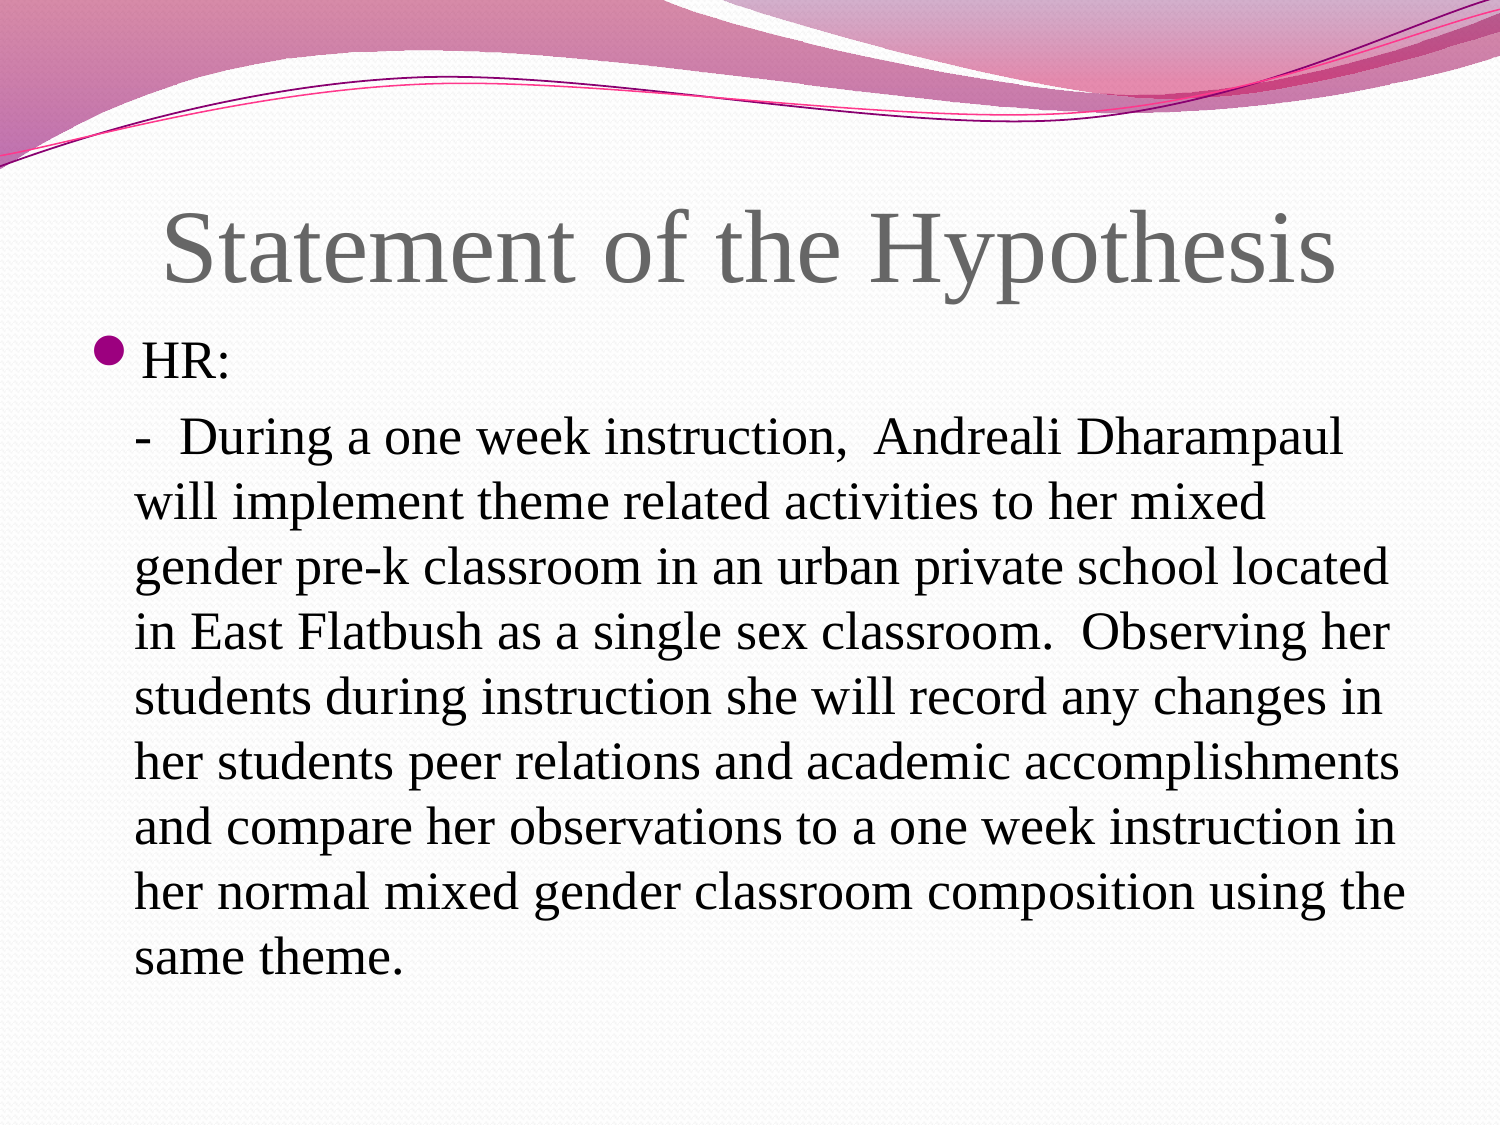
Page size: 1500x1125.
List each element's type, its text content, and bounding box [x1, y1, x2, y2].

list HR: - During a one week instruction, Andreali Dharampaul will implement theme related activities to her mixed gender pre-k classroom in an urban private school located in East Flatbush as a single sex classroom. Observing her students during instruction she will record any changes in her students peer relations and academic accomplishments and compare her observations to a one week instruction in her normal mixed gender classroom composition using the same theme. [75, 317, 1425, 1038]
title Statement of the Hypothesis [75, 115, 1425, 303]
